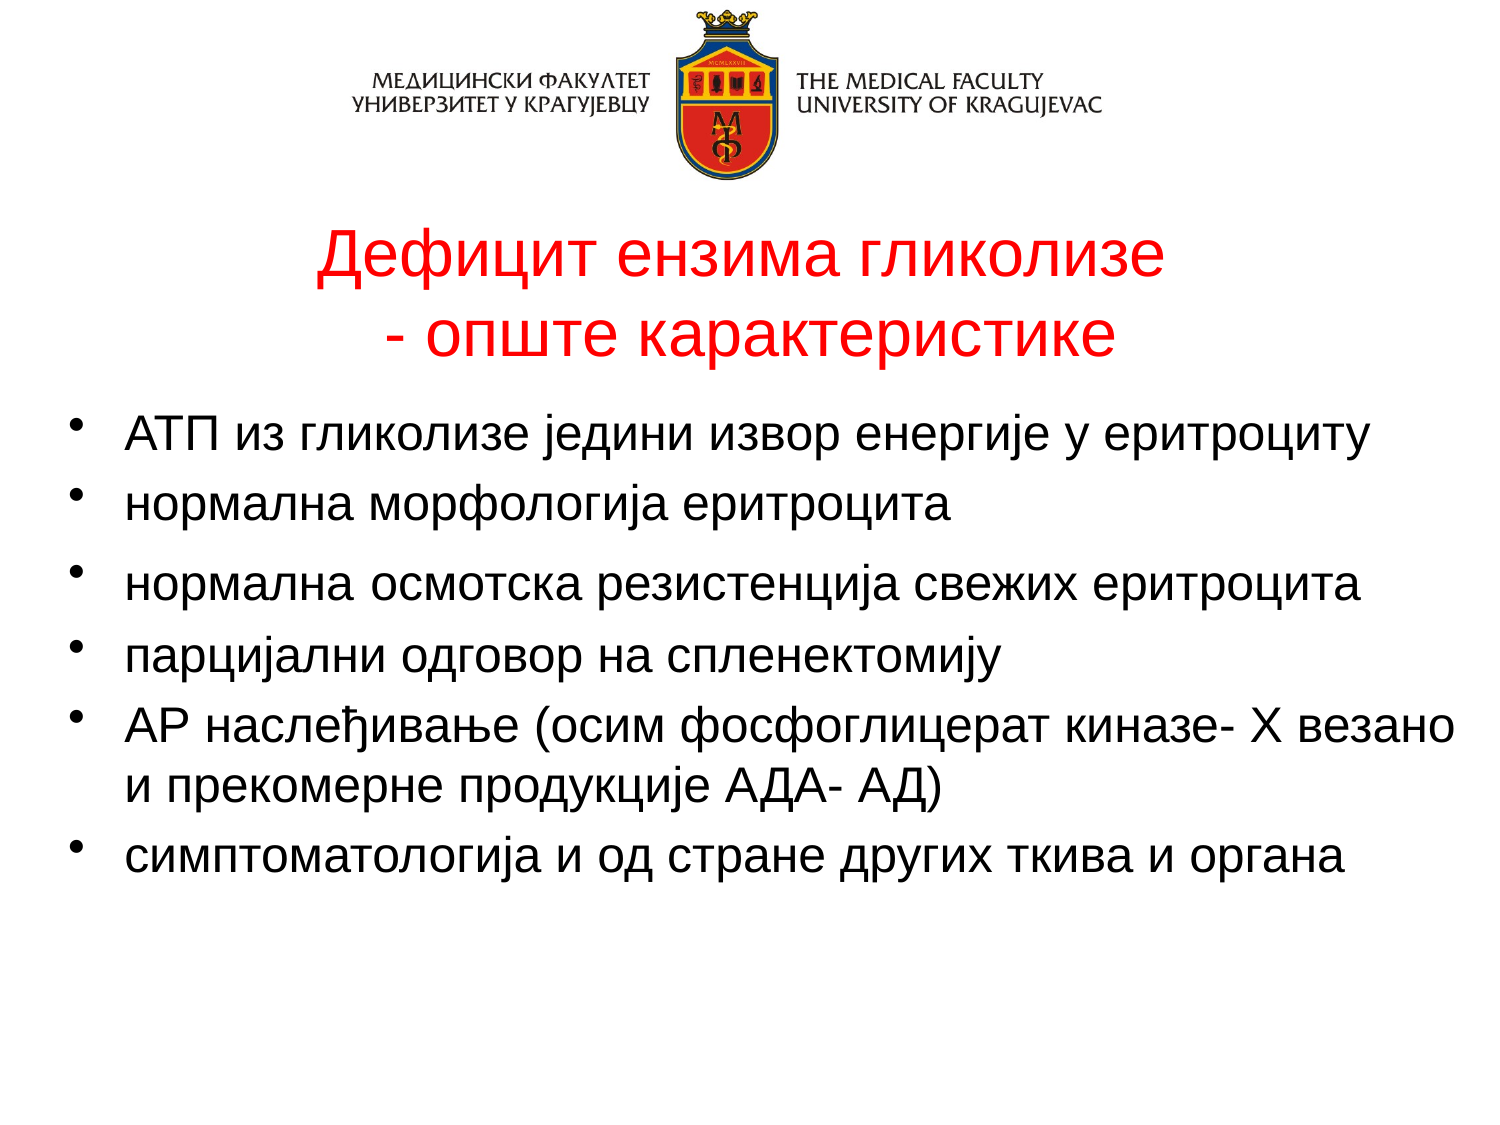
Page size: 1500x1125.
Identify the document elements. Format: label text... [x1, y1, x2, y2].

title Дефицит ензима гликолизе - опште карактеристике [76, 196, 1428, 385]
picture [328, 0, 1125, 191]
list АТП из гликолизе једини извор енергије у еритроциту нормална морфологија еритроцита нормална осмотска резистенција свежих еритроцита парцијални одговор на спленектомију АР наслеђивање (осим фосфоглицерат киназе- X везано и прекомерне продукције АДА- АД) симптоматологија и од стране других ткива и органа [52, 392, 1500, 962]
